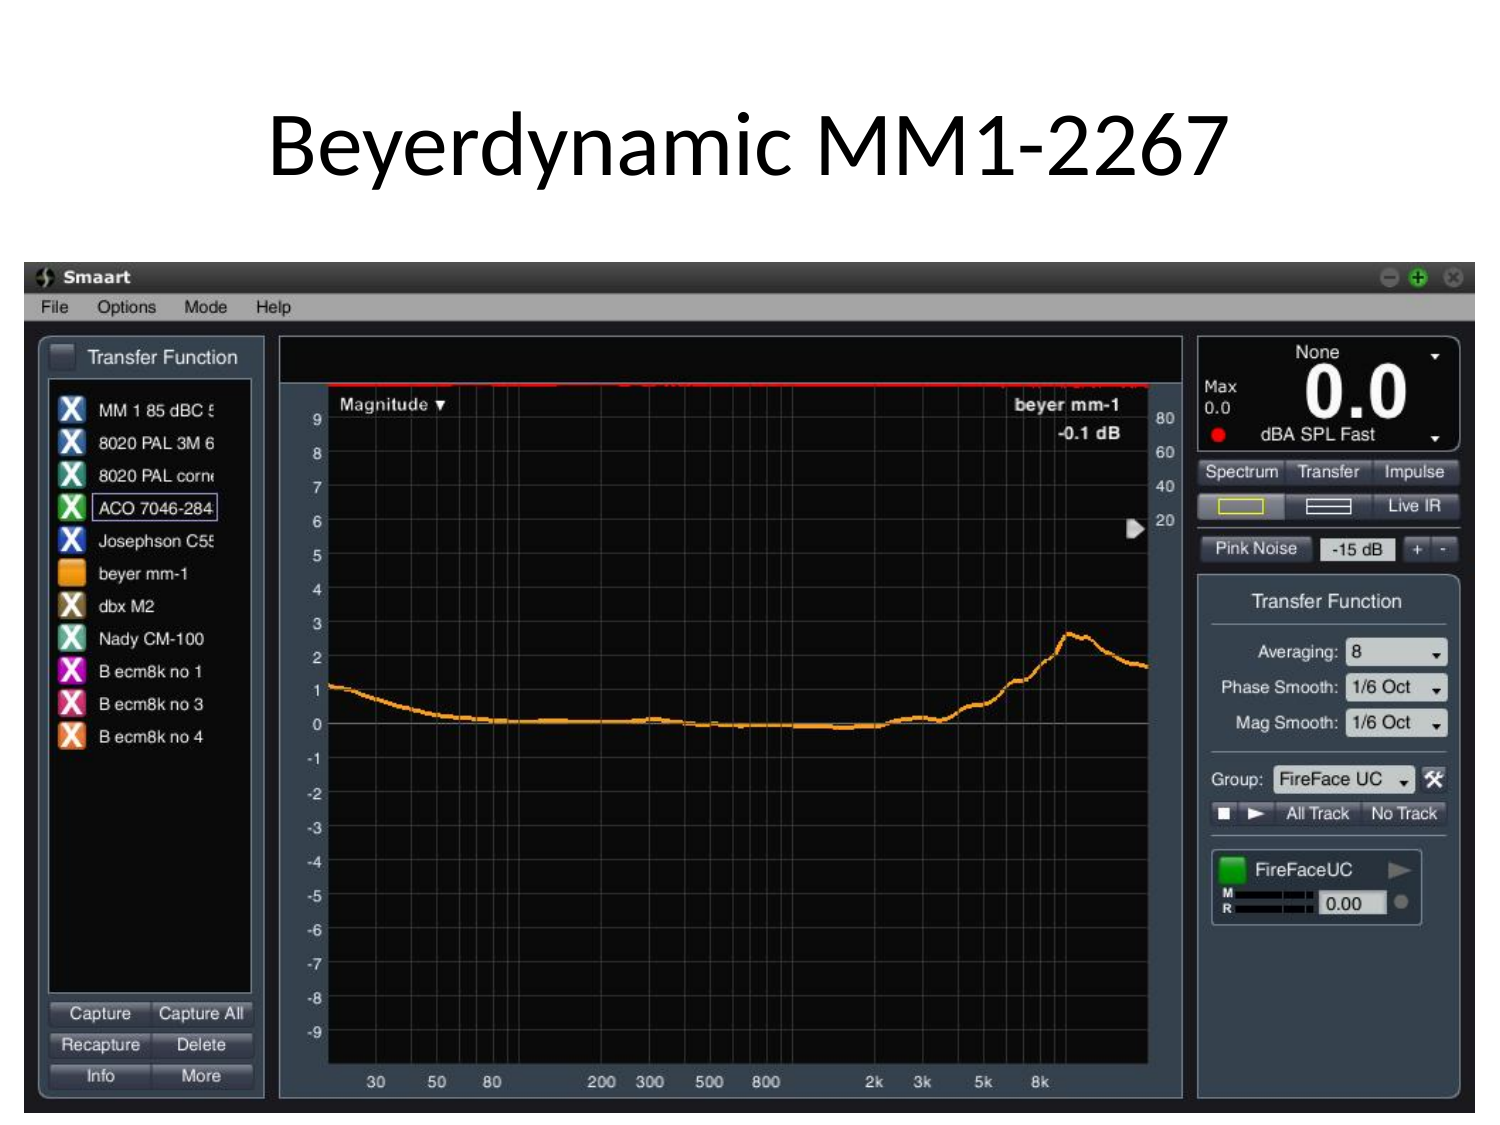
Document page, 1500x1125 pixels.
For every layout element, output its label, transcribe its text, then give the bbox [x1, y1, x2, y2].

title Beyerdynamic MM1-2267 [75, 45, 1425, 233]
picture [23, 262, 1476, 1113]
